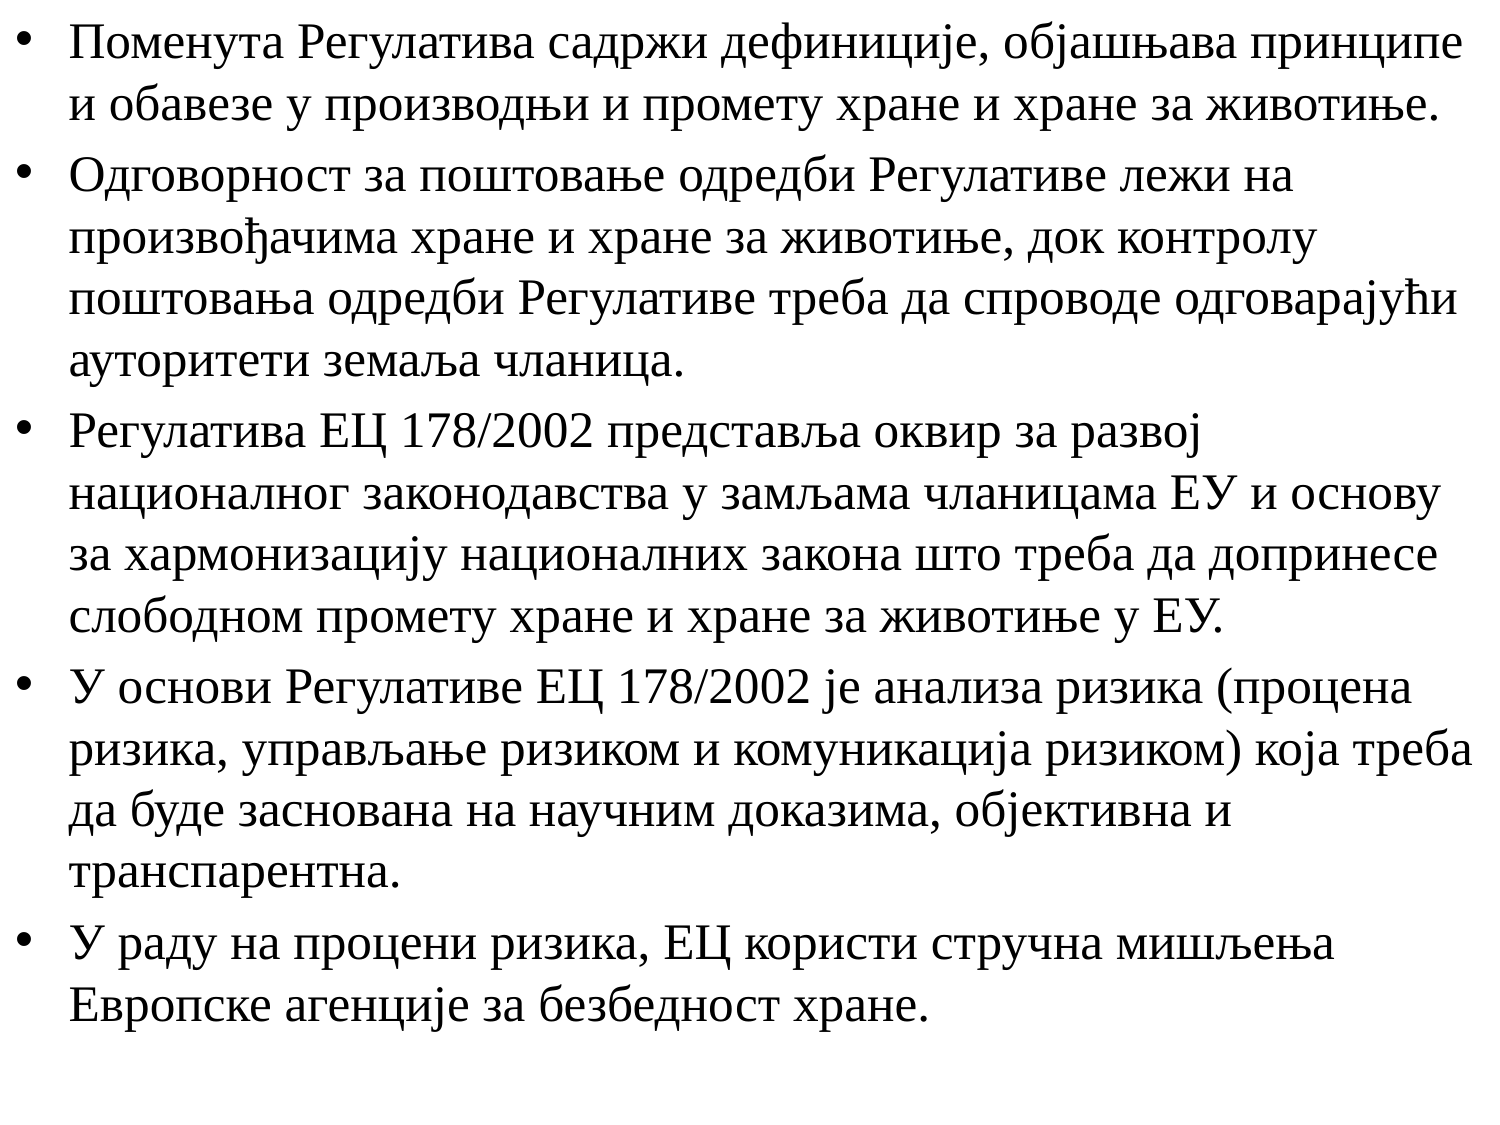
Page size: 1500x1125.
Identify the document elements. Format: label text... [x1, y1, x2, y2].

list Поменута Регулатива садржи дефиниције, објашњава принципе и обавезе у производњи и промету хране и хране за животиње. Одговорност за поштовање одредби Регулативе лежи на произвођачима хране и хране за животиње, док контролу поштовања одредби Регулативе треба да спроводе одговарајући ауторитети земаља чланица. Регулатива ЕЦ 178/2002 представља оквир за развој националног законодавства у замљама чланицама ЕУ и основу за хармонизацију националних закона што треба да допринесе слободном промету хране и хране за животиње у ЕУ. У основи Регулативе ЕЦ 178/2002 је анализа ризика (процена ризика, управљање ризиком и комуникација ризиком) која треба да буде заснована на научним доказима, објективна и транспарентна. У раду на процени ризика, ЕЦ користи стручна мишљења Европске агенције за безбедност хране. [0, 0, 1500, 1125]
